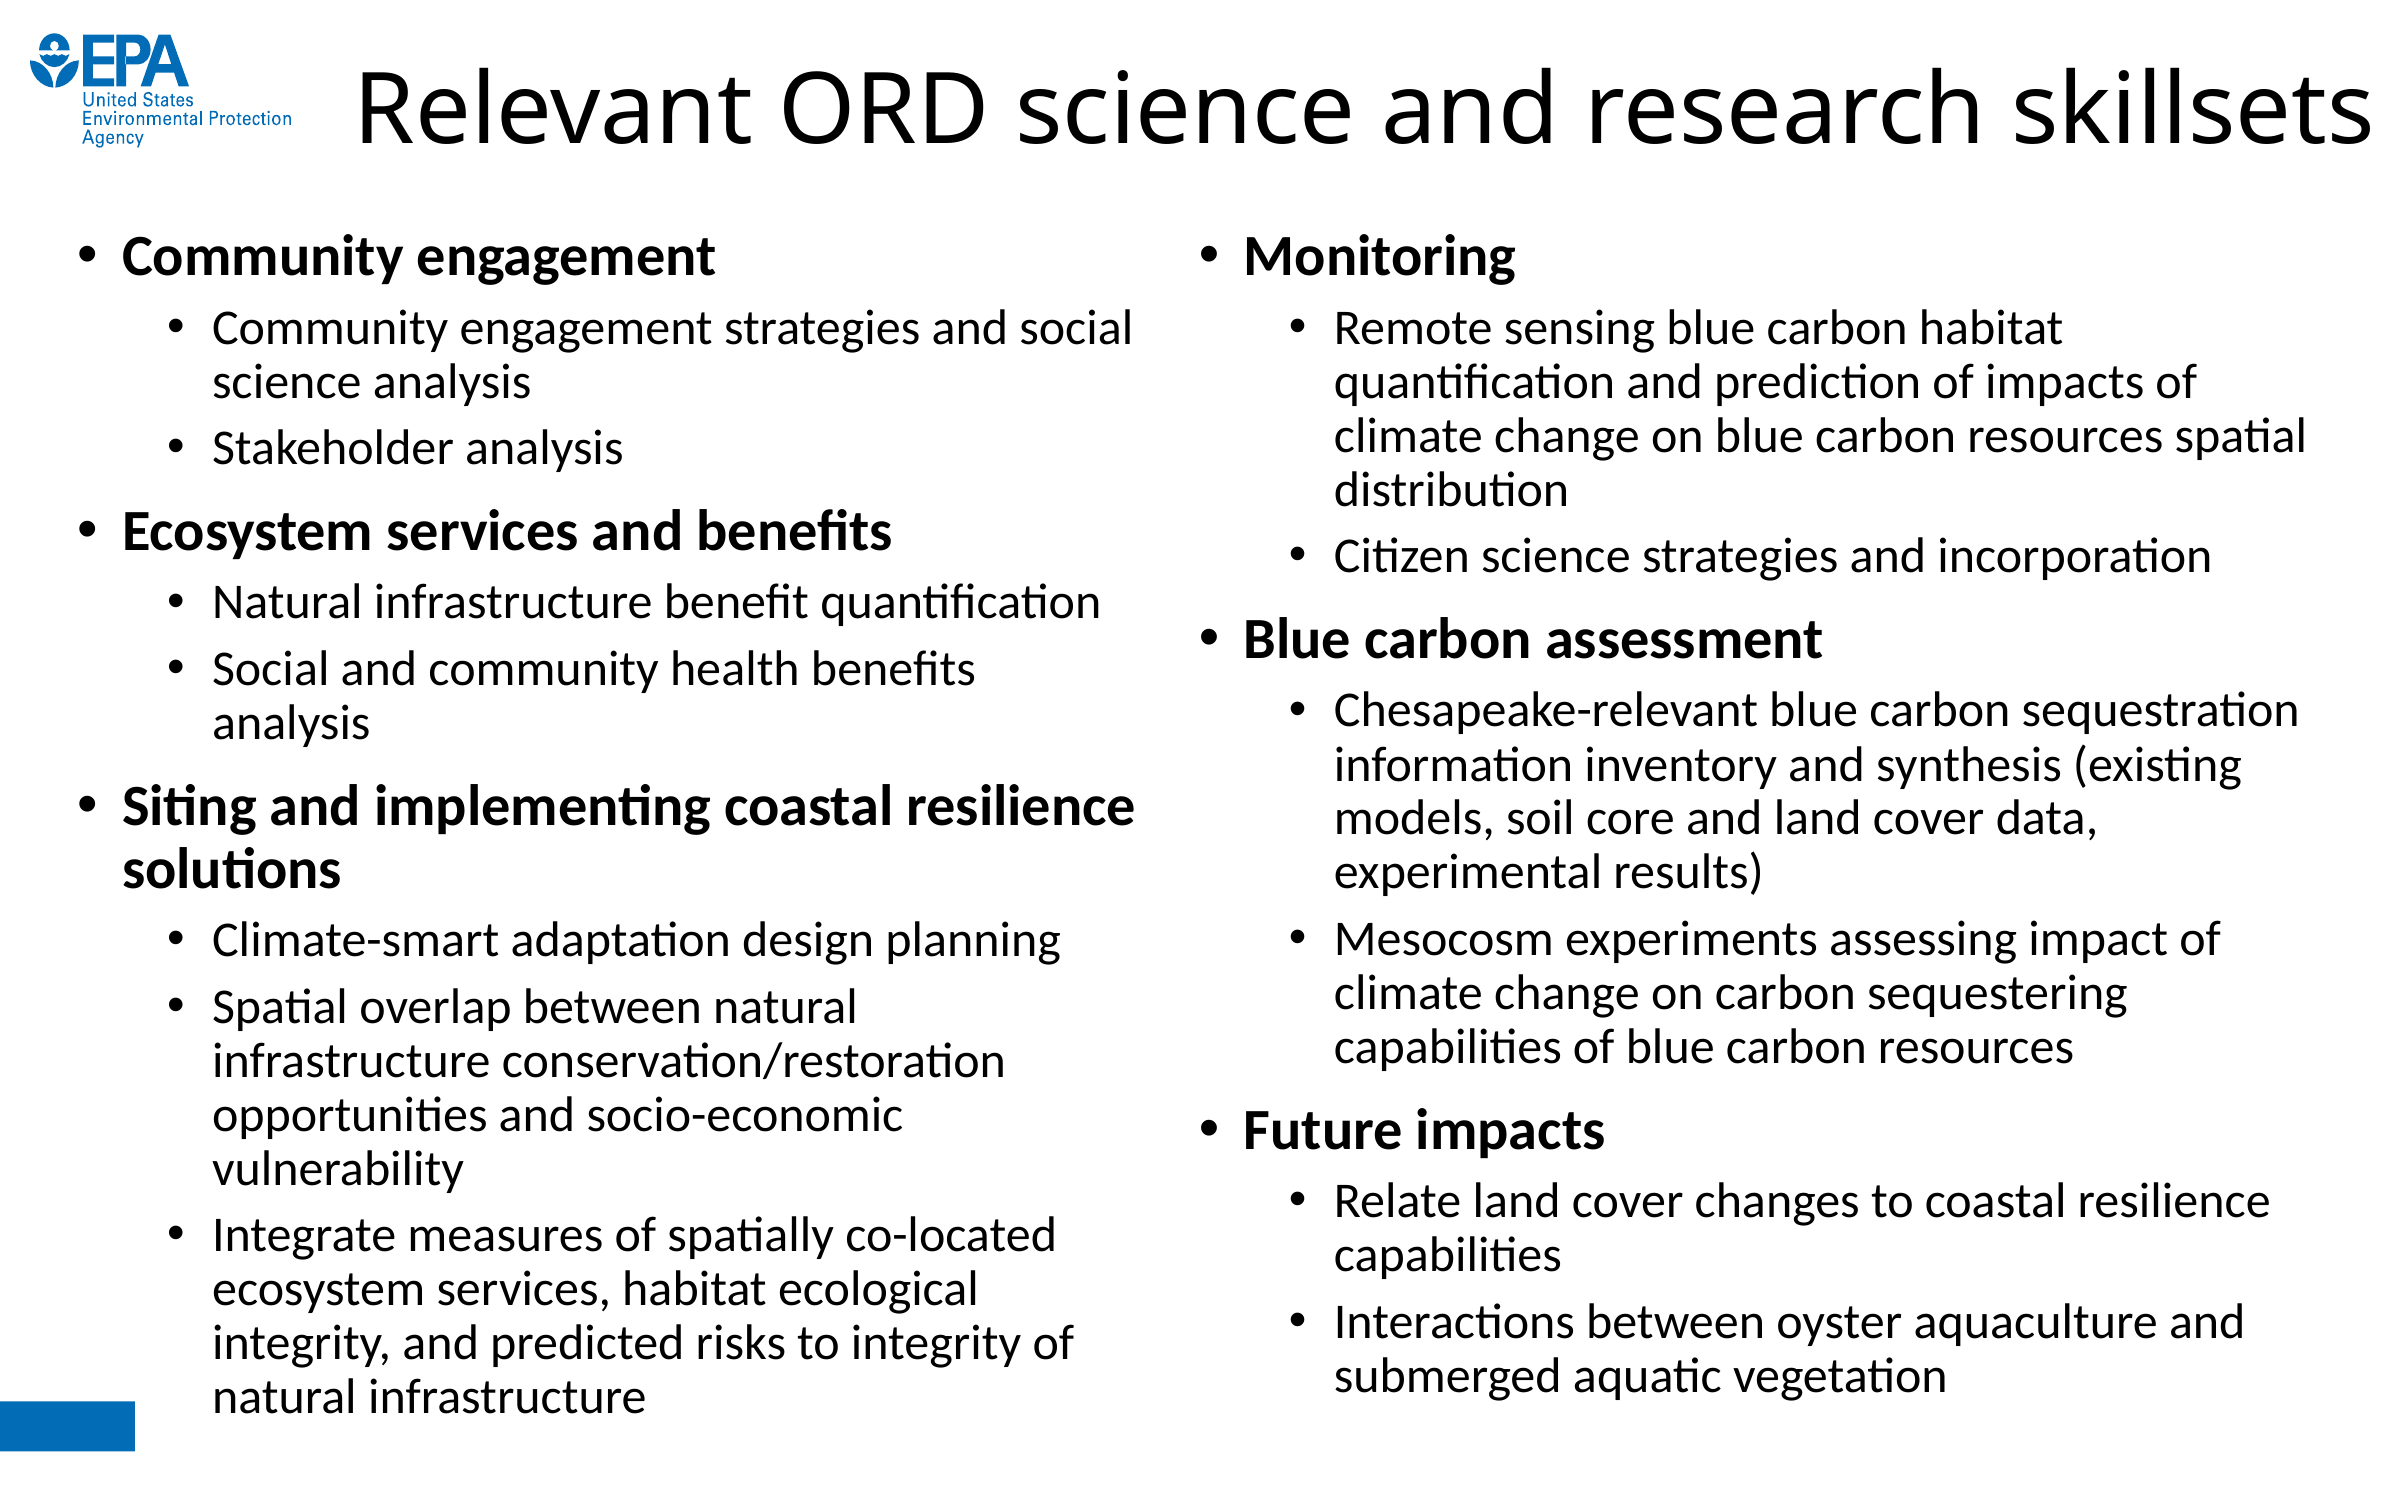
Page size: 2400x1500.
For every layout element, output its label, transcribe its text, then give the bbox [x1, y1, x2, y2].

list Monitoring Remote sensing blue carbon habitat quantification and prediction of impacts of climate change on blue carbon resources spatial distribution Citizen science strategies and incorporation Blue carbon assessment Chesapeake-relevant blue carbon sequestration information inventory and synthesis (existing models, soil core and land cover data, experimental results) Mesocosm experiments assessing impact of climate change on carbon sequestering capabilities of blue carbon resources Future impacts Relate land cover changes to coastal resilience capabilities Interactions between oyster aquaculture and submerged aquatic vegetation [1183, 217, 2371, 1274]
list Community engagement Community engagement strategies and social science analysis Stakeholder analysis Ecosystem services and benefits Natural infrastructure benefit quantification Social and community health benefits analysis Siting and implementing coastal resilience solutions Climate-smart adaptation design planning Spatial overlap between natural infrastructure conservation/restoration opportunities and socio-economic vulnerability Integrate measures of spatially co-located ecosystem services, habitat ecological integrity, and predicted risks to integrity of natural infrastructure [62, 217, 1161, 1274]
title Relevant ORD science and research skillsets [338, 0, 2400, 223]
